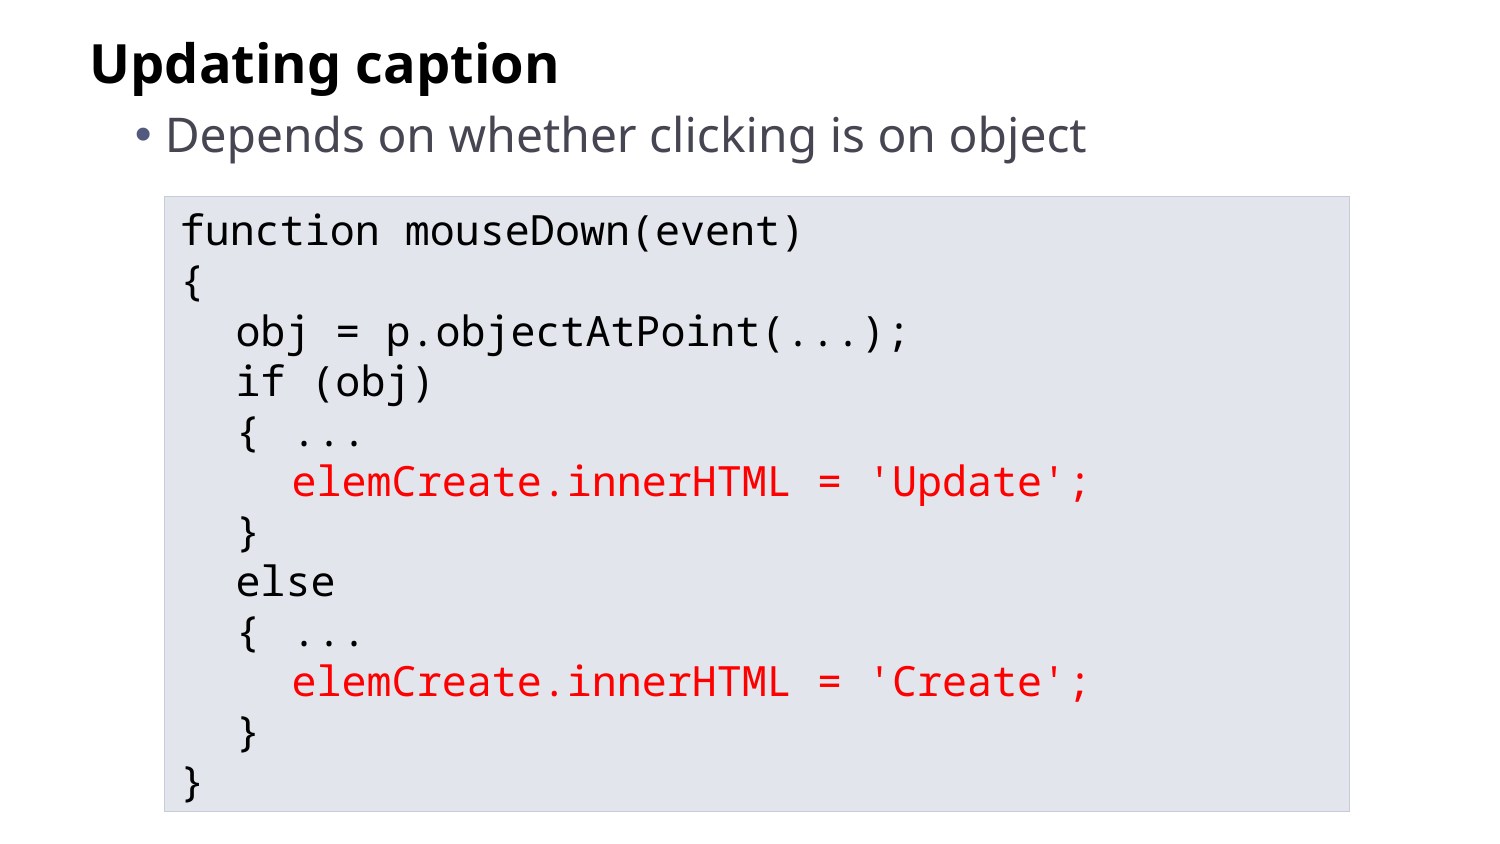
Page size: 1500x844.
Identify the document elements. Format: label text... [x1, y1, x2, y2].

text_box function mouseDown(event) { obj = p.objectAtPoint(...); if (obj) { ... elemCreate.innerHTML = 'Update'; } else { ... elemCreate.innerHTML = 'Create'; } } [164, 196, 1350, 812]
list Updating caption Depends on whether clicking is on object [75, 21, 1475, 835]
